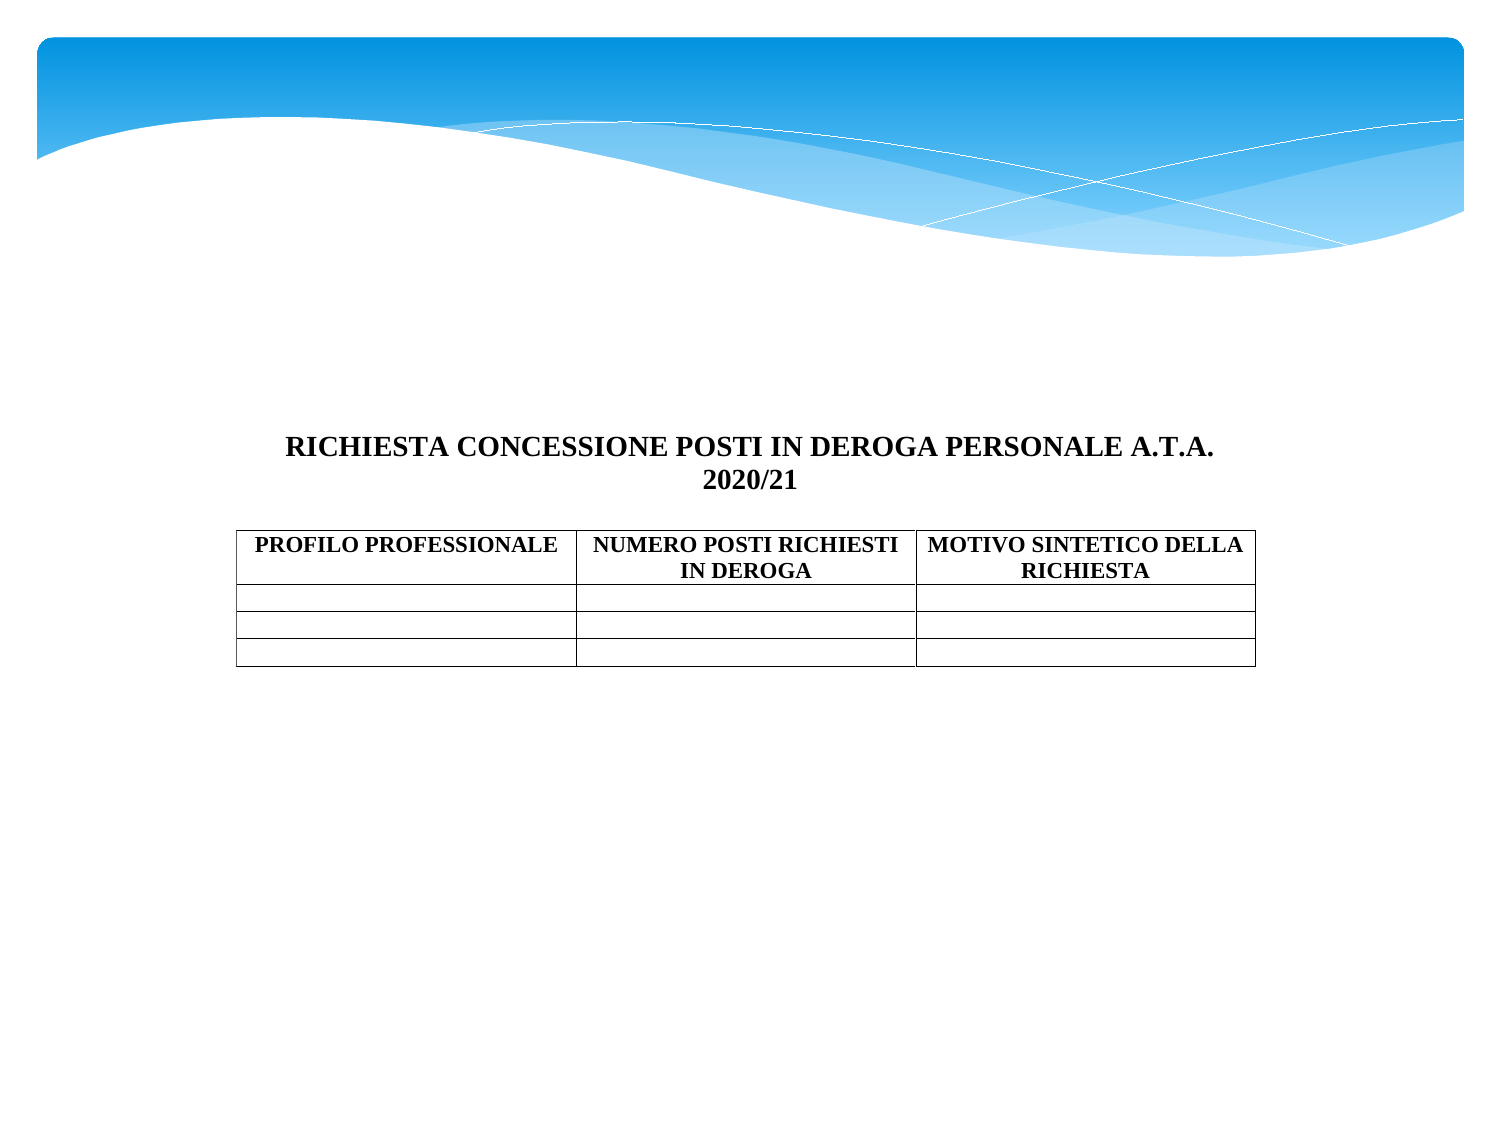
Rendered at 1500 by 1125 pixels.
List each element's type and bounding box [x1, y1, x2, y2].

picture [236, 428, 1264, 696]
